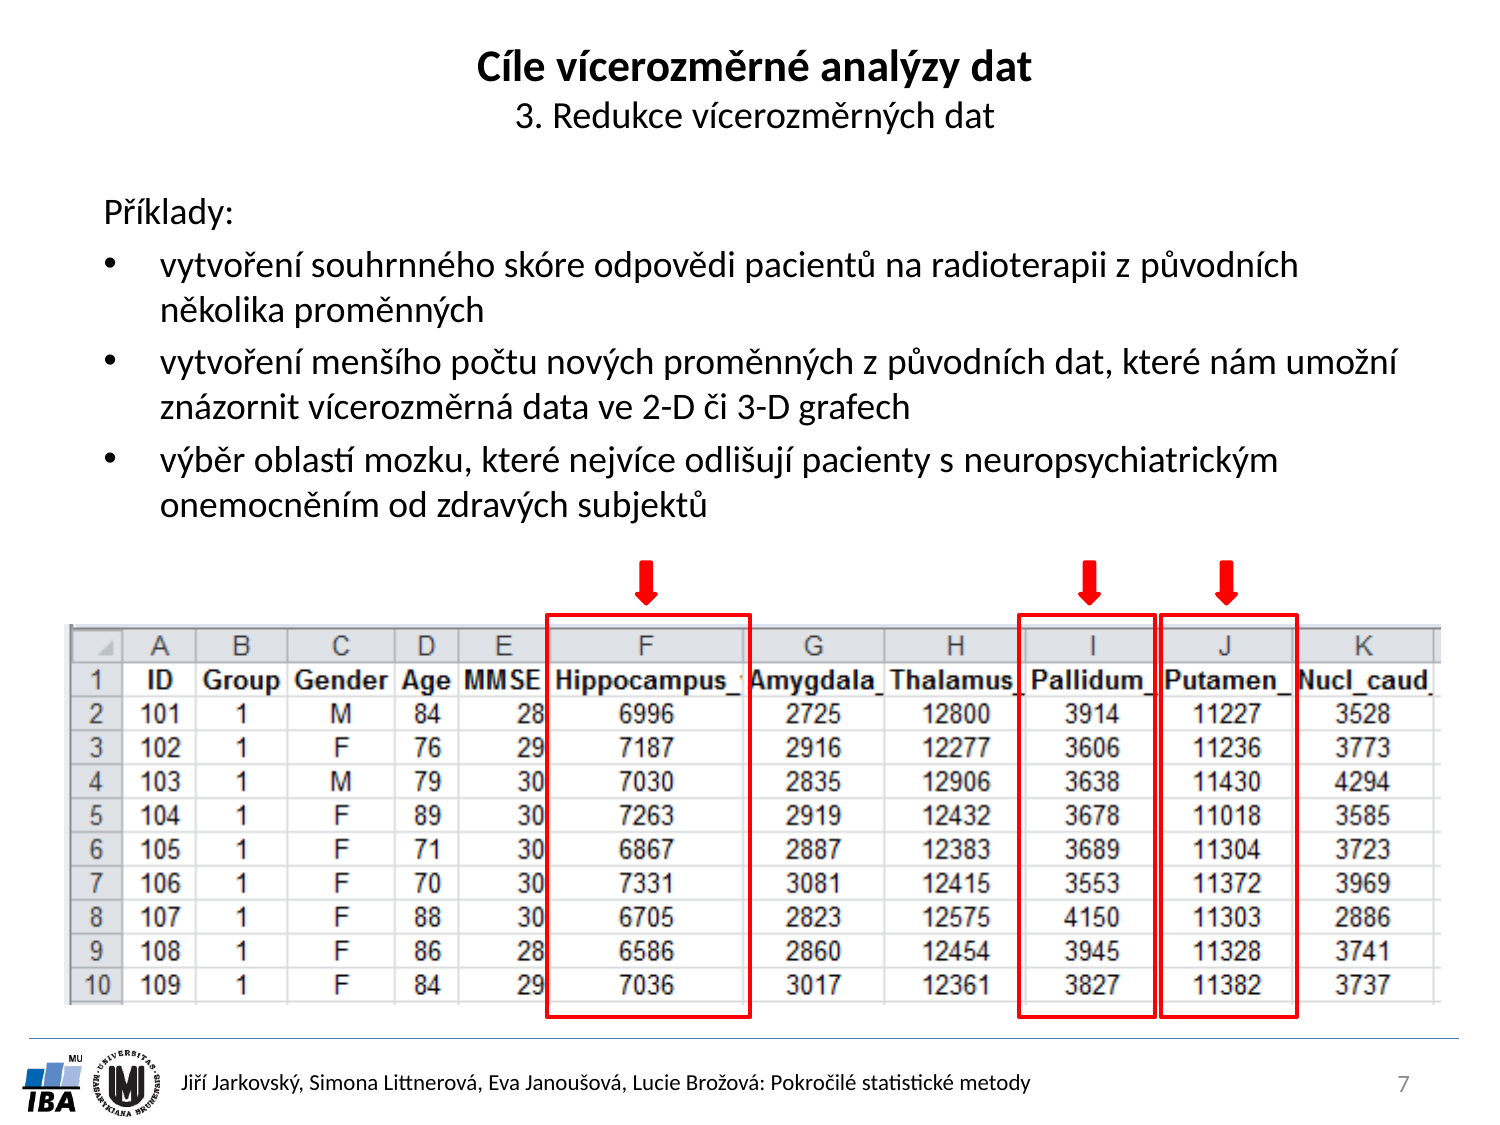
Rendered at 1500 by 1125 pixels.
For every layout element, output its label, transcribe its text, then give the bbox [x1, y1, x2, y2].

text_box [545, 1014, 752, 1019]
text_box [1017, 613, 1157, 623]
picture [64, 624, 1441, 1005]
slide_number 7 [1074, 1052, 1425, 1113]
text_box [1017, 1014, 1157, 1019]
title Cíle vícerozměrné analýzy dat 3. Redukce vícerozměrných dat [85, 28, 1425, 145]
text_box [545, 613, 752, 623]
text_box [1215, 560, 1238, 606]
list Příklady: vytvoření souhrnného skóre odpovědi pacientů na radioterapii z původních několika proměnných vytvoření menšího počtu nových proměnných z původních dat, které nám umožní znázornit vícerozměrná data ve 2-D či 3-D grafech výběr oblastí mozku, které nejvíce odlišují pacienty s neuropsychiatrickým onemocněním od zdravých subjektů [88, 179, 1425, 623]
picture [22, 1055, 82, 1112]
text_box [1159, 1014, 1299, 1019]
text_box [1159, 613, 1299, 623]
text_box [1078, 560, 1101, 606]
text_box [634, 560, 658, 606]
picture [93, 1050, 160, 1117]
